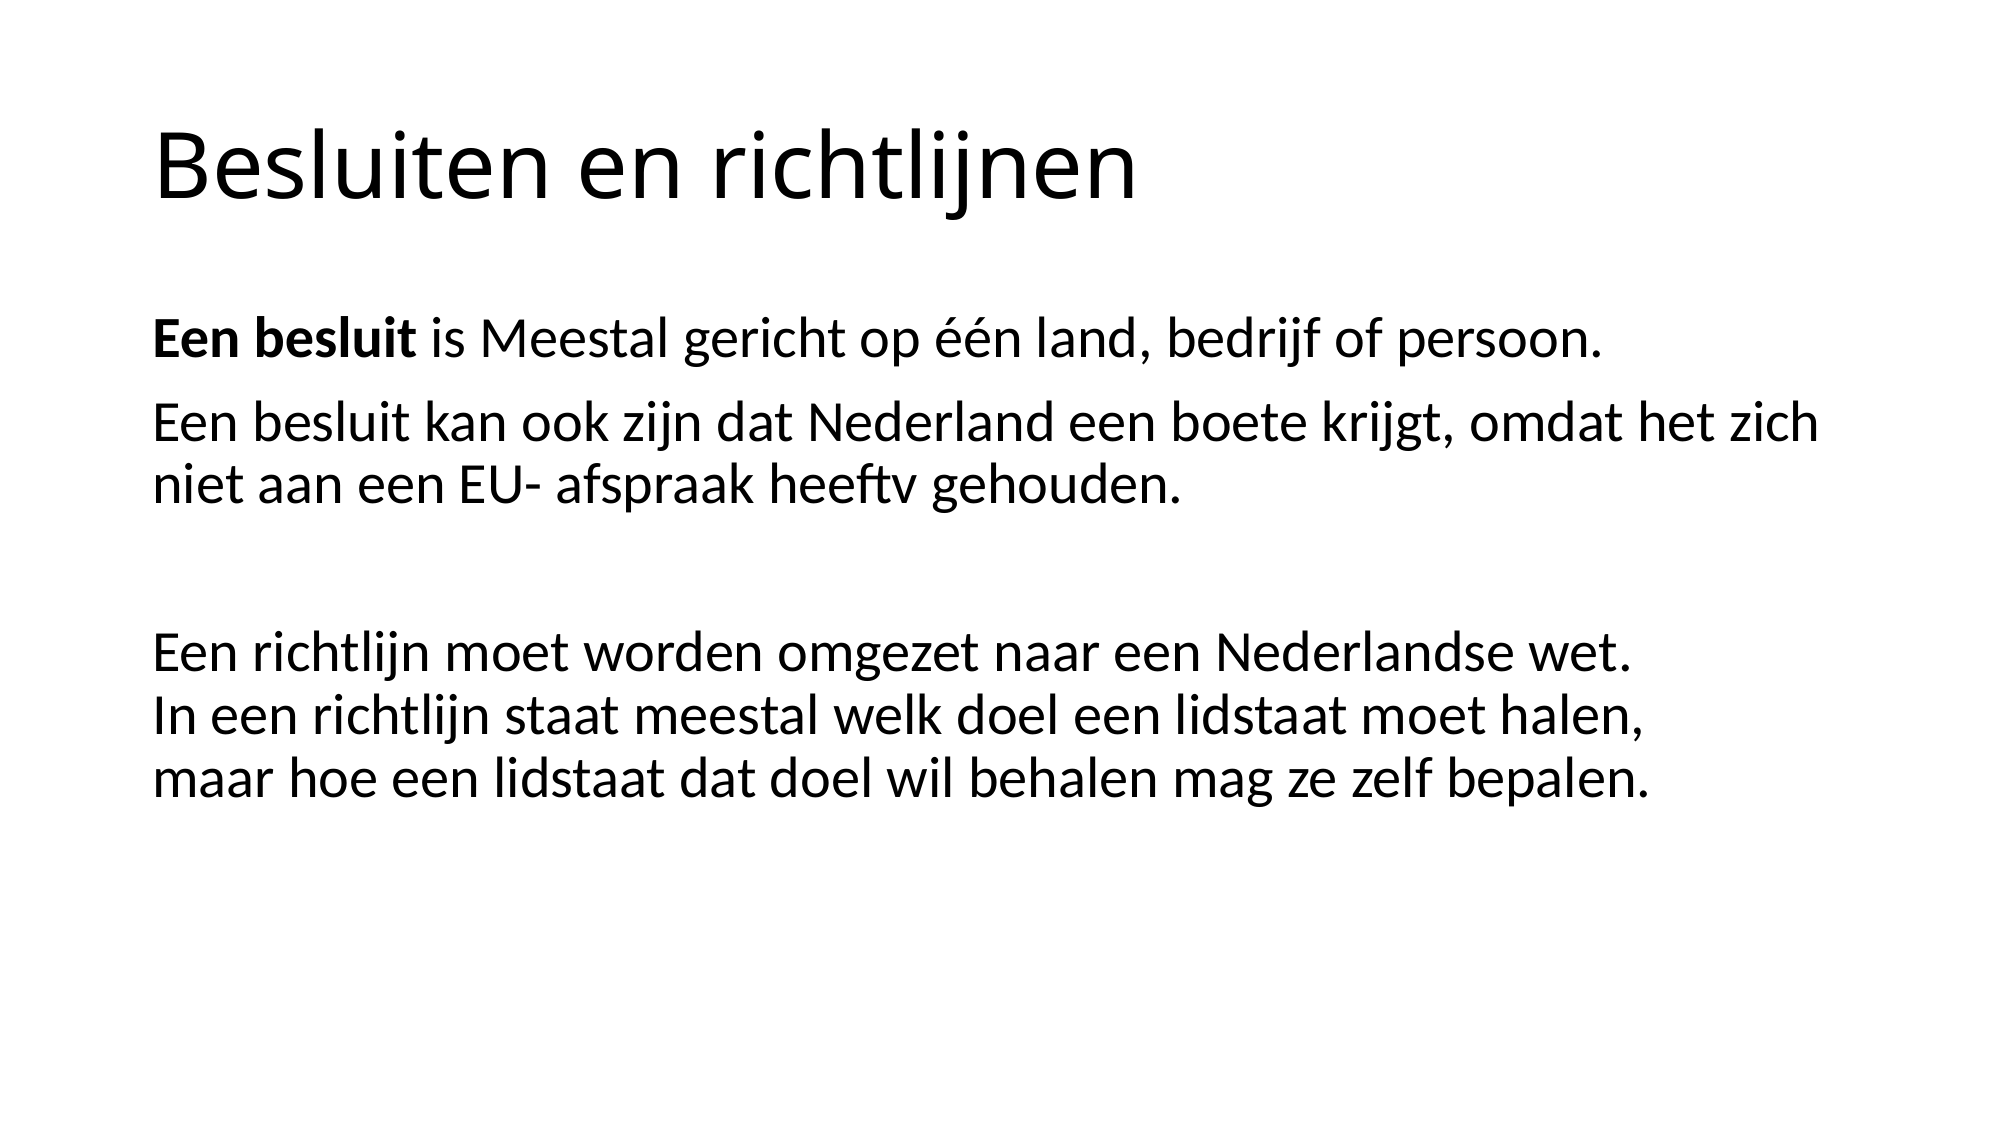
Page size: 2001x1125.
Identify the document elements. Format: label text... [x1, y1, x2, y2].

title Besluiten en richtlijnen [137, 59, 1863, 278]
list Een besluit is Meestal gericht op één land, bedrijf of persoon. Een besluit kan ook zijn dat Nederland een boete krijgt, omdat het zich niet aan een EU- afspraak heeftv gehouden. Een richtlijn moet worden omgezet naar een Nederlandse wet. In een richtlijn staat meestal welk doel een lidstaat moet halen, maar hoe een lidstaat dat doel wil behalen mag ze zelf bepalen. [137, 299, 1863, 1014]
